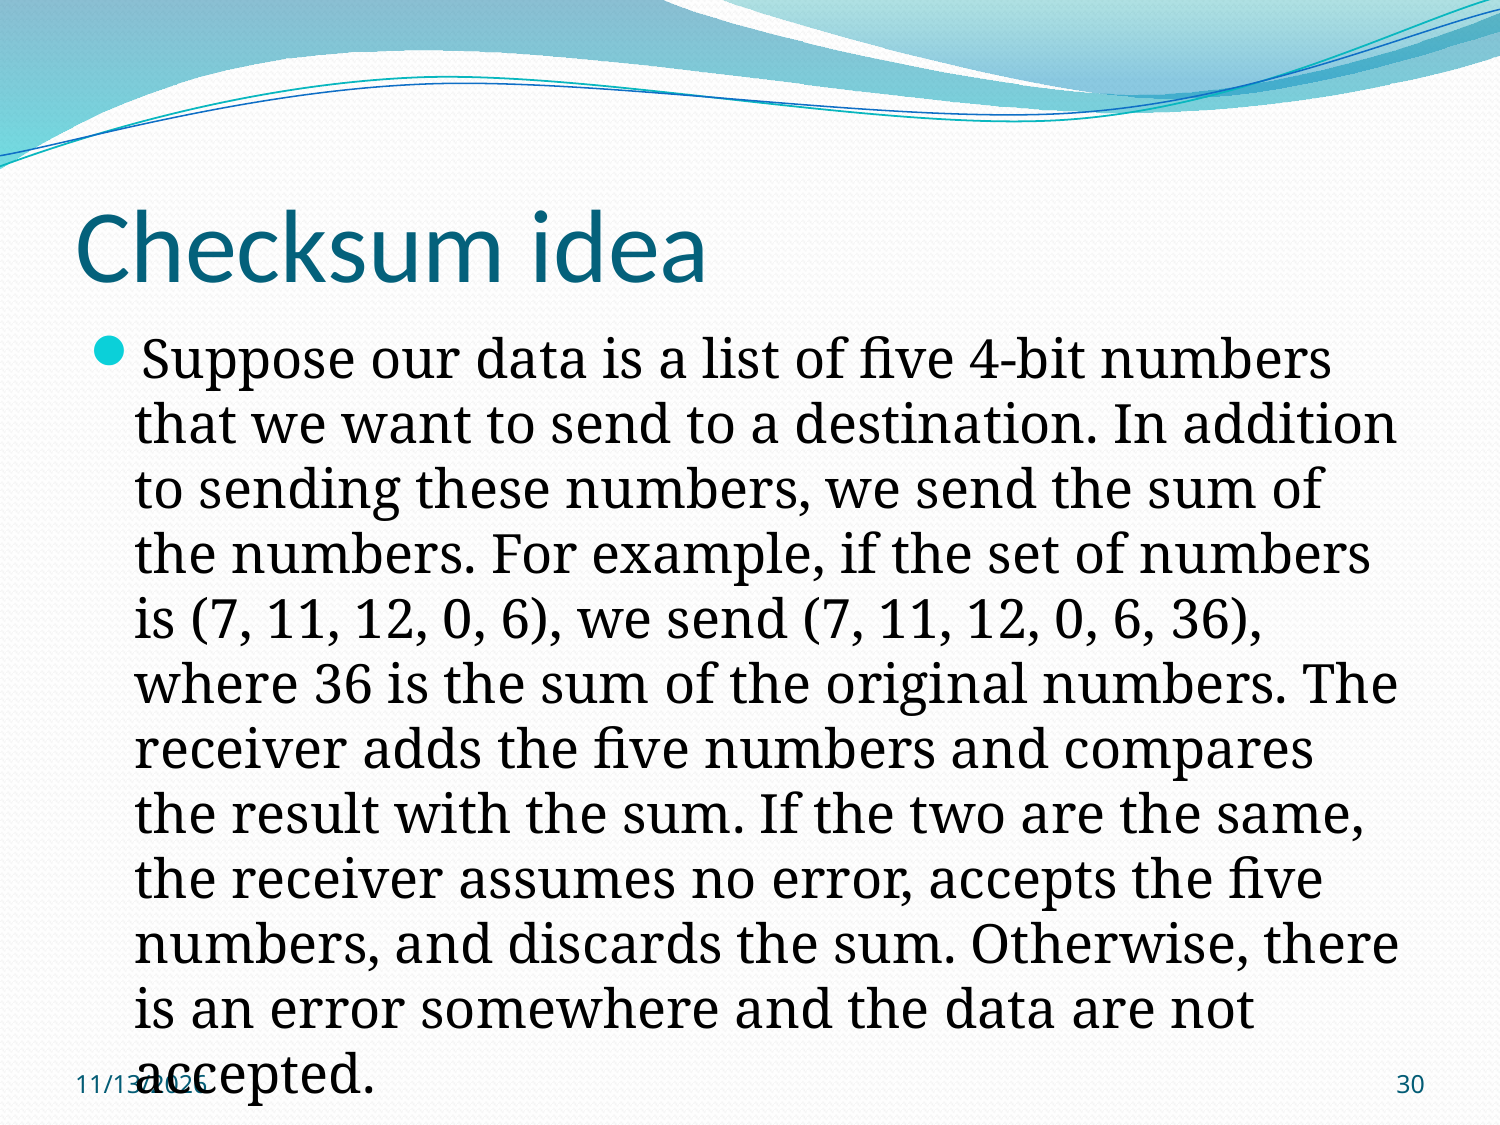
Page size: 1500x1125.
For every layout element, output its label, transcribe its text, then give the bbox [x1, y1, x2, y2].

title Checksum idea [75, 115, 1425, 303]
slide_number 30 [1299, 1042, 1425, 1103]
list Suppose our data is a list of five 4-bit numbers that we want to send to a destination. In addition to sending these numbers, we send the sum of the numbers. For example, if the set of numbers is (7, 11, 12, 0, 6), we send (7, 11, 12, 0, 6, 36), where 36 is the sum of the original numbers. The receiver adds the five numbers and compares the result with the sum. If the two are the same, the receiver assumes no error, accepts the five numbers, and discards the sum. Otherwise, there is an error somewhere and the data are not accepted. [75, 317, 1425, 1038]
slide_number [75, 1042, 425, 1103]
